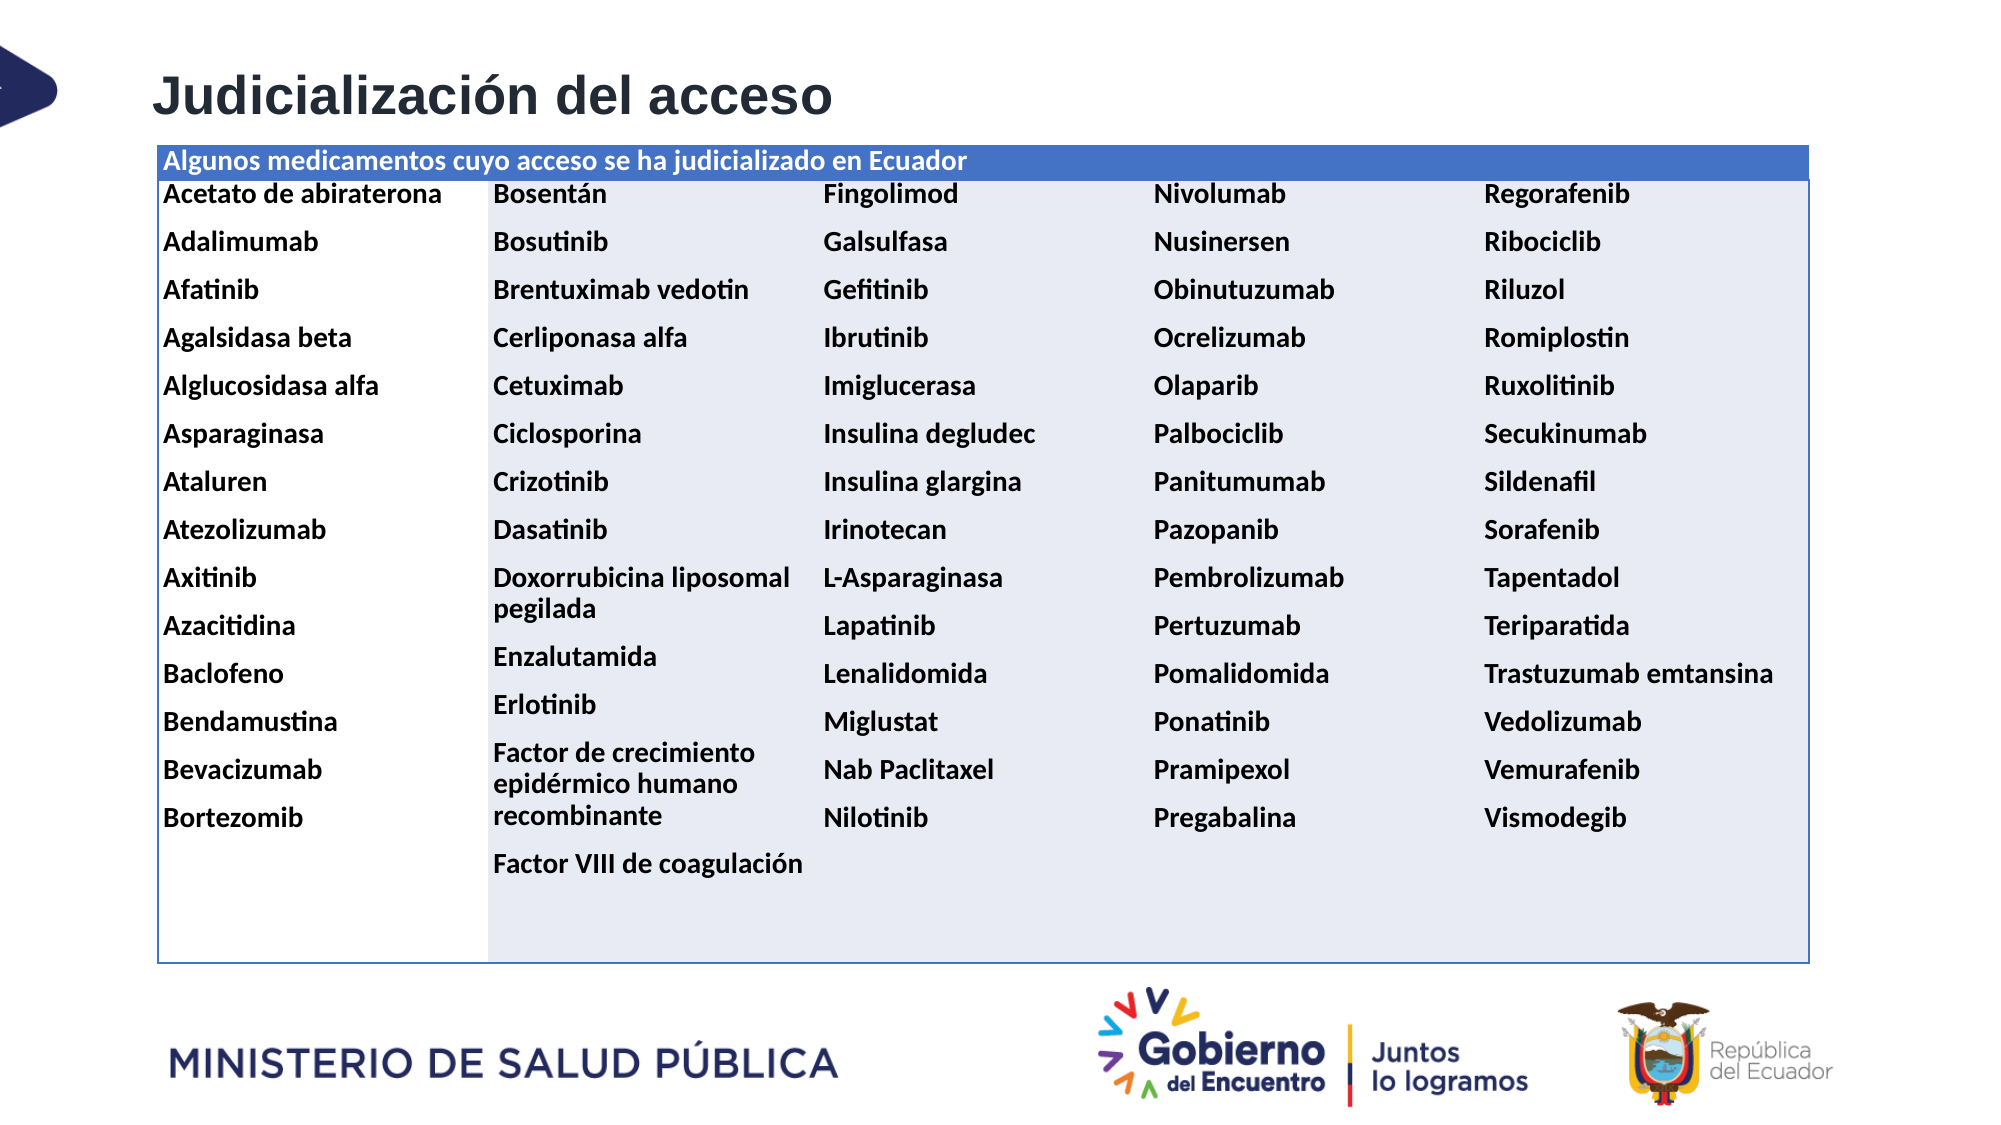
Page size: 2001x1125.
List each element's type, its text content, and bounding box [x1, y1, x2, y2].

table_header Algunos medicamentos cuyo acceso se ha judicializado en Ecuador [159, 147, 1479, 179]
table_cell Acetato de abiraterona Adalimumab Afatinib Agalsidasa beta Alglucosidasa alfa Asparaginasa Ataluren Atezolizumab Axitinib Azacitidina Baclofeno Bendamustina Bevacizumab Bortezomib [159, 181, 488, 962]
table_header [1479, 147, 1809, 179]
table_cell Nivolumab Nusinersen Obinutuzumab Ocrelizumab Olaparib Palbociclib Panitumumab Pazopanib Pembrolizumab Pertuzumab Pomalidomida Ponatinib Pramipexol Pregabalina [1148, 181, 1479, 962]
table_cell Fingolimod Galsulfasa Gefitinib Ibrutinib Imiglucerasa Insulina degludec Insulina glargina Irinotecan L-Asparaginasa Lapatinib Lenalidomida Miglustat Nab Paclitaxel Nilotinib [818, 181, 1148, 962]
table_cell Regorafenib Ribociclib Riluzol Romiplostin Ruxolitinib Secukinumab Sildenafil Sorafenib Tapentadol Teriparatida Trastuzumab emtansina Vedolizumab Vemurafenib Vismodegib [1479, 181, 1808, 962]
title Judicialización del acceso [137, 59, 1863, 134]
table_cell Bosentán Bosutinib Brentuximab vedotin Cerliponasa alfa Cetuximab Ciclosporina Crizotinib Dasatinib Doxorrubicina liposomal pegilada Enzalutamida Erlotinib Factor de crecimiento epidérmico humano recombinante Factor VIII de coagulación [488, 181, 818, 962]
picture [0, 0, 1958, 1125]
